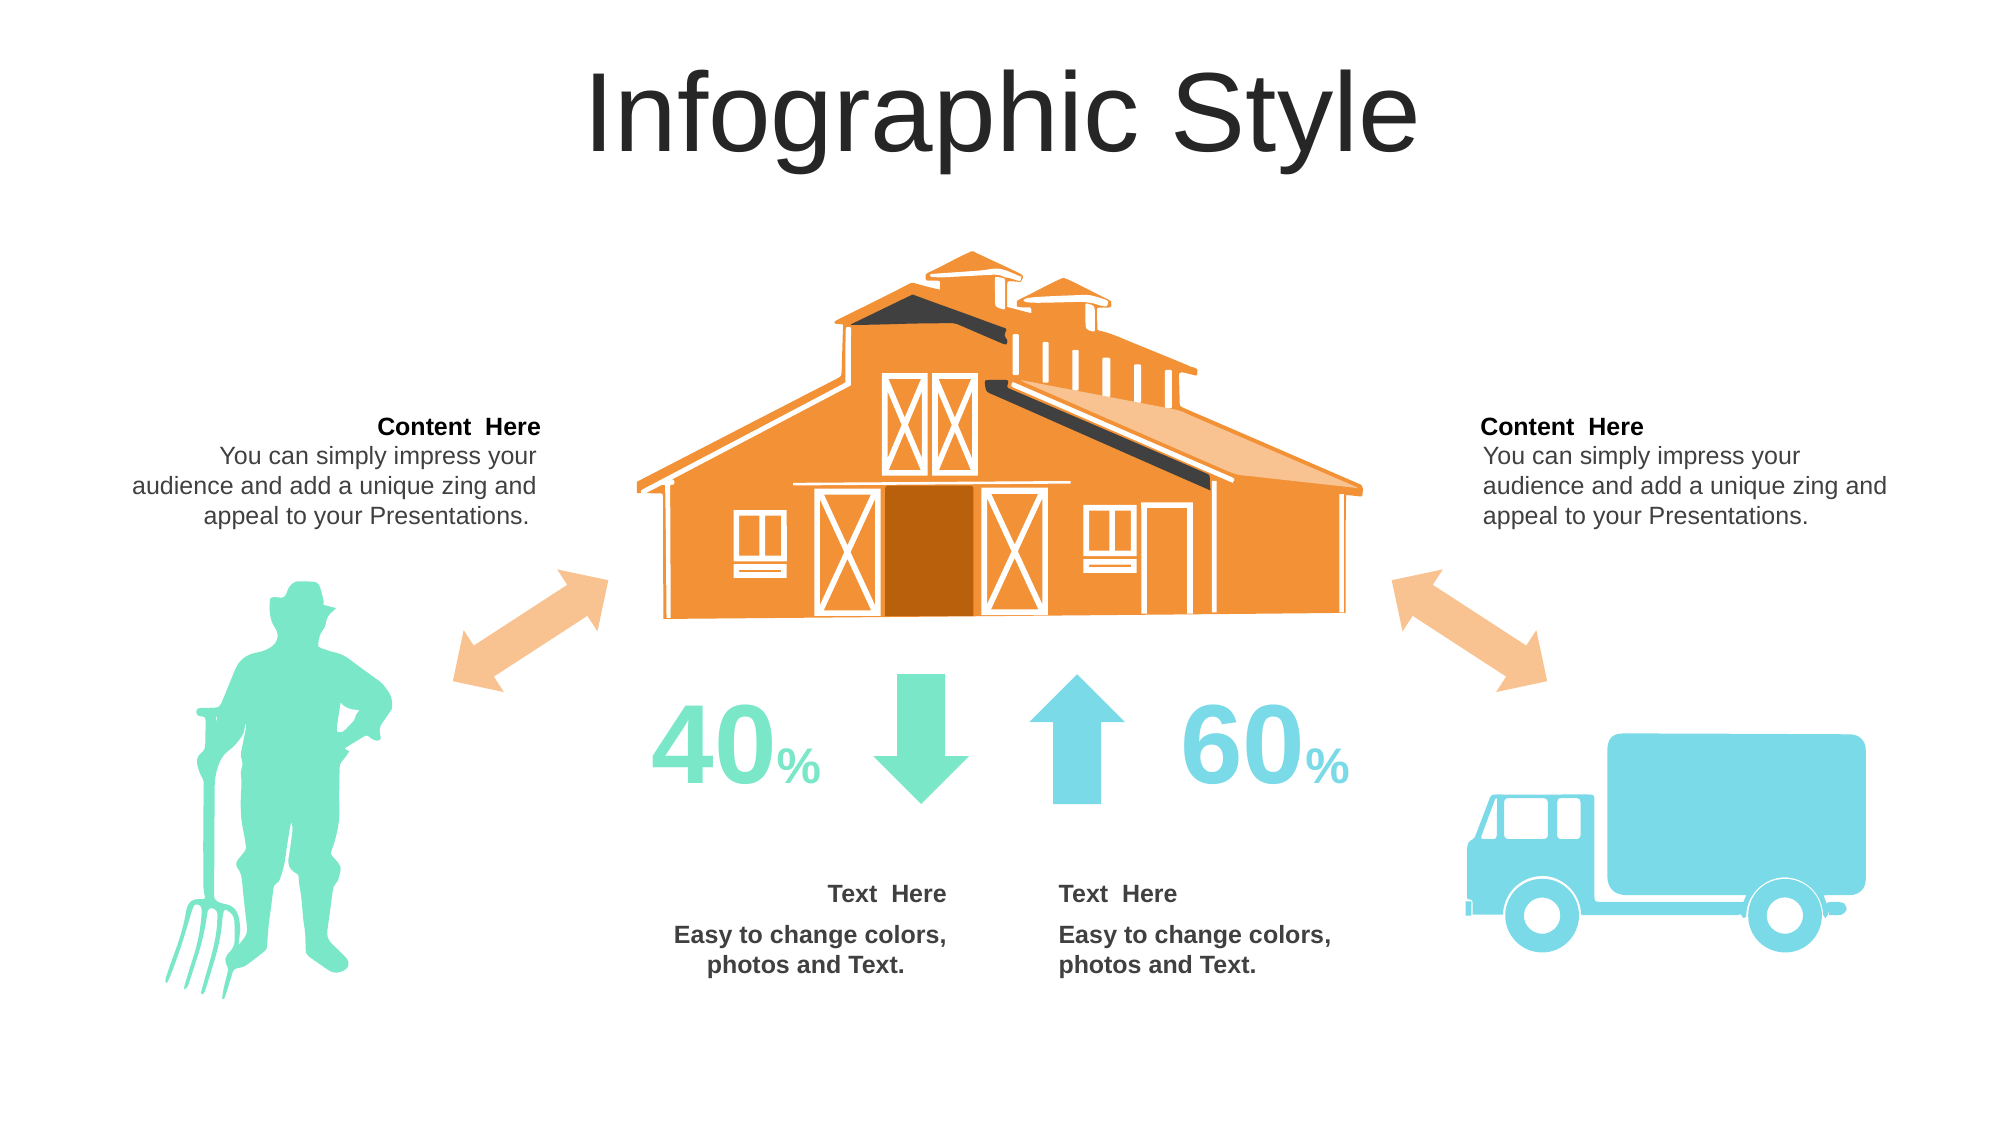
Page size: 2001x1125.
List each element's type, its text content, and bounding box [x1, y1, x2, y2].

text_box [451, 567, 610, 694]
text_box [1390, 567, 1549, 694]
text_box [1029, 663, 1372, 815]
text_box [165, 581, 393, 1000]
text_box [629, 663, 969, 815]
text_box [1465, 733, 1865, 952]
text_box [636, 251, 1364, 619]
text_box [1043, 870, 1355, 987]
list Infographic Style [53, 55, 1952, 175]
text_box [645, 870, 962, 987]
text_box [109, 403, 556, 539]
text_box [1465, 403, 1912, 539]
